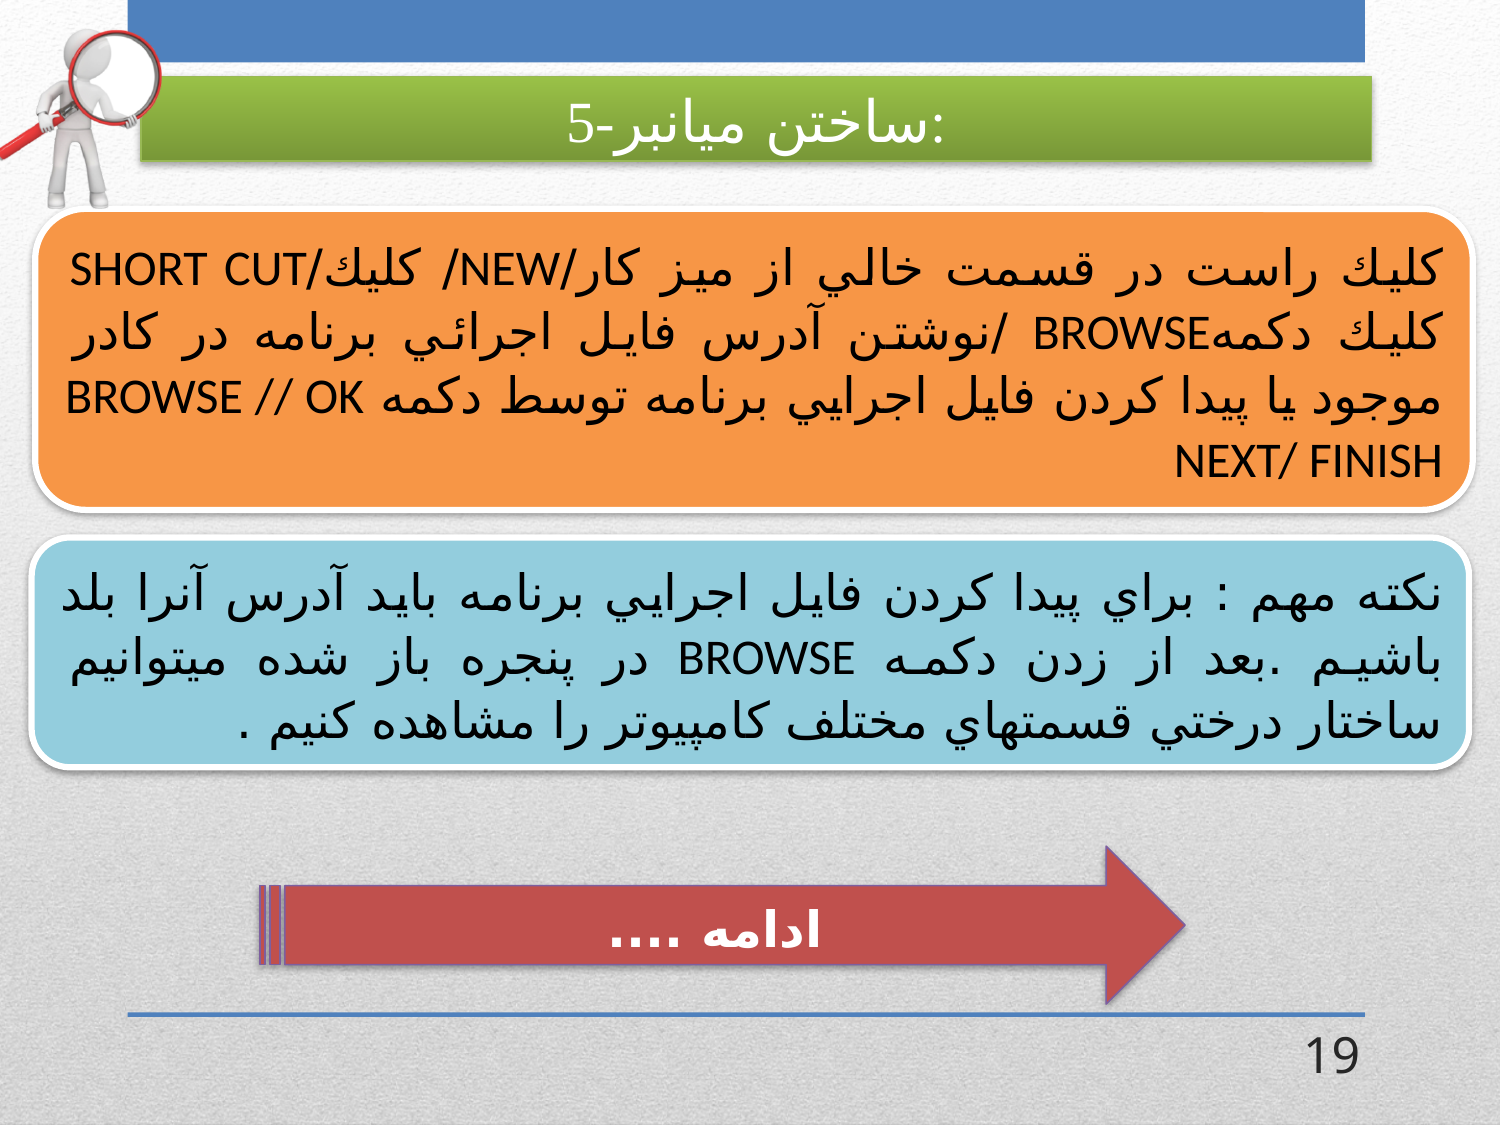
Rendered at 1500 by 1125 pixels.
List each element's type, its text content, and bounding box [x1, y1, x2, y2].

text_box 5-ساختن میانبر: [168, 76, 1372, 162]
text_box نكته مهم : براي پيدا كردن فايل اجرايي برنامه بايد آدرس آنرا بلد باشيم .بعد از زدن دكمه BROWSE در پنجره باز شده ميتوانيم ساختار درختي قسمتهاي مختلف كامپيوتر را مشاهده كنيم . [28, 534, 1473, 771]
text_box ادامه .... [269, 885, 281, 965]
text_box [78, 1004, 1367, 1083]
text_box كليك راست در قسمت خالي از ميز كار/NEW/ كليك/SHORT CUT كليك دكمهBROWSE /نوشتن آدرس فايل اجرائي برنامه در كادر موجود يا پيدا كردن فايل اجرايي برنامه توسط دكمه BROWSE // OK NEXT/ FINISH [32, 205, 1476, 514]
text_box ادامه .... [259, 885, 266, 965]
slide_number 19 [1250, 1027, 1375, 1088]
text_box ادامه .... [284, 845, 1186, 1005]
picture [0, 28, 163, 210]
